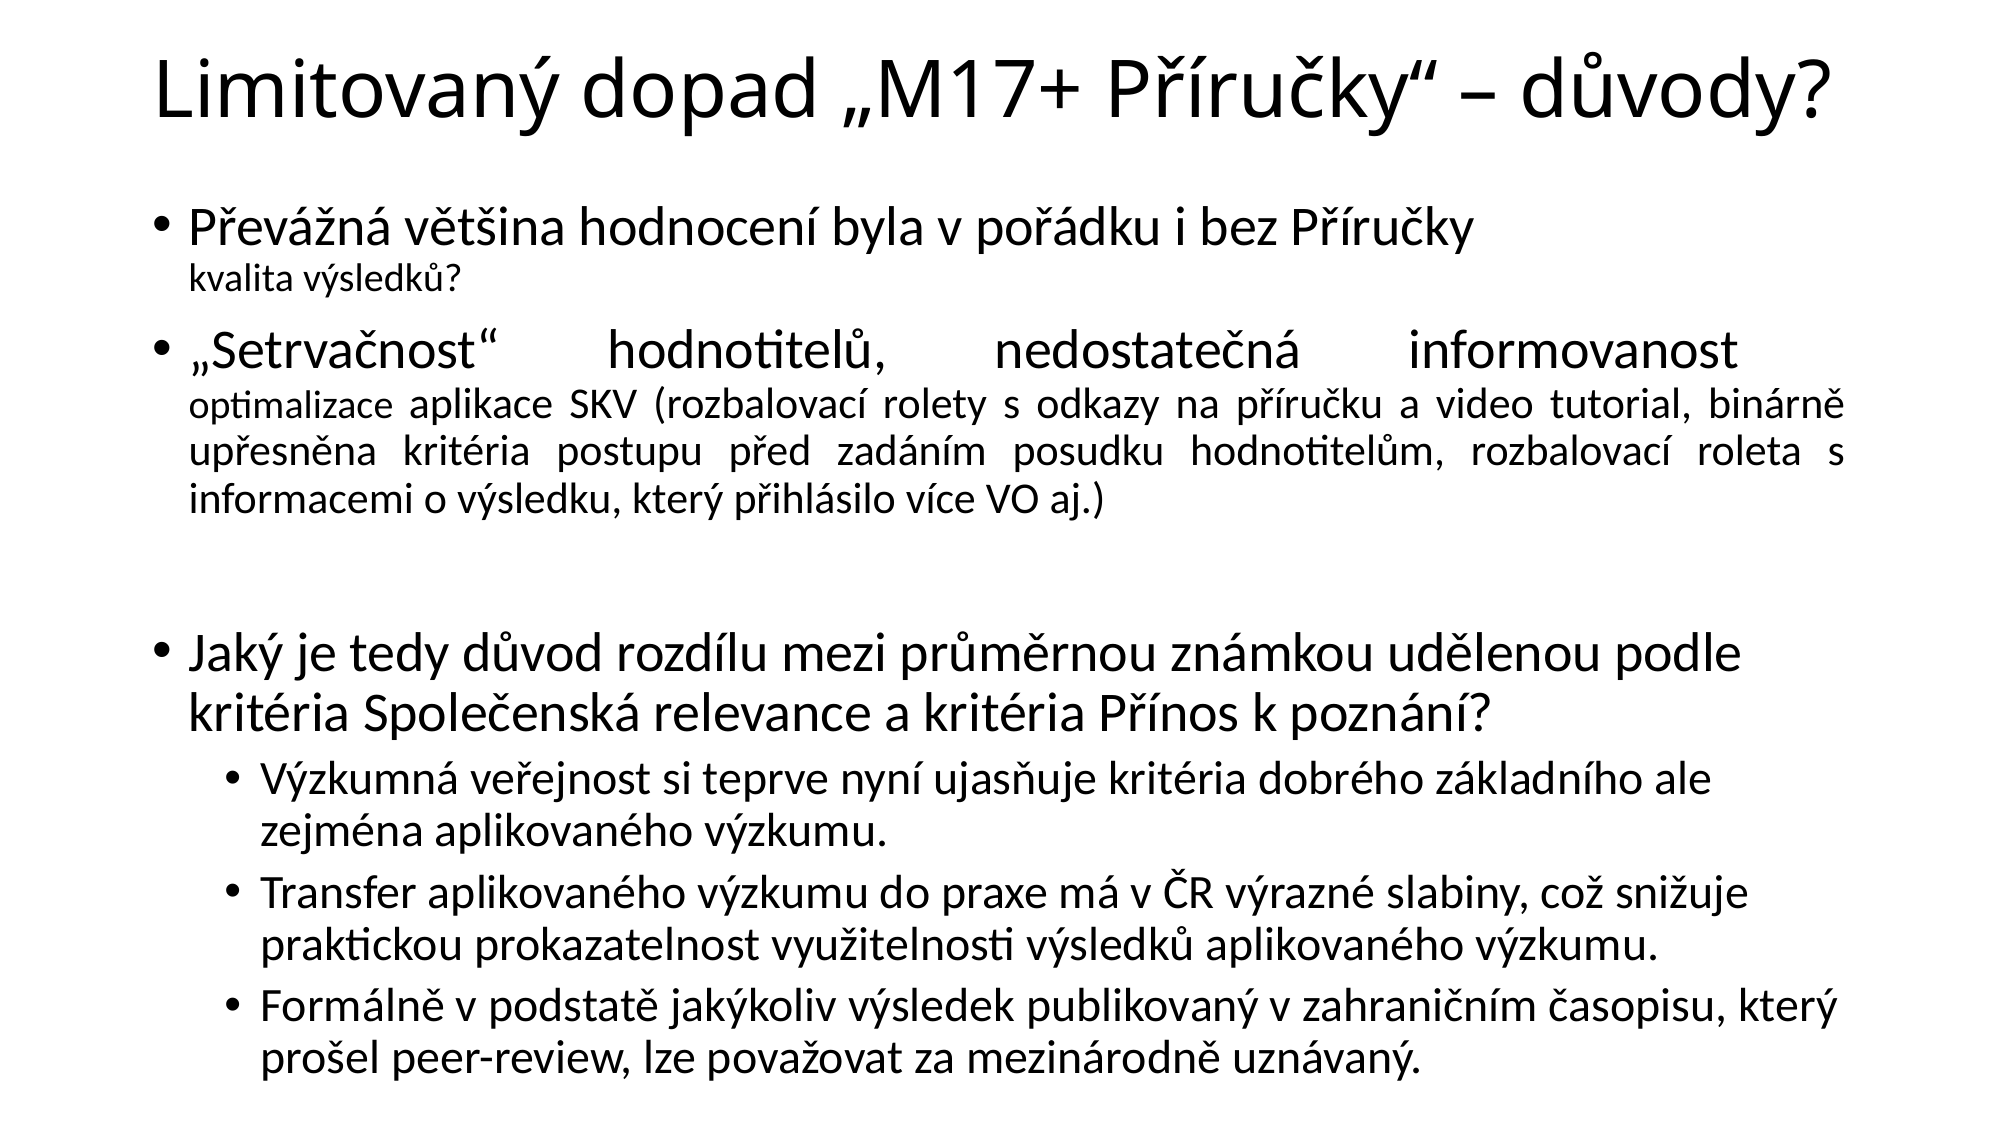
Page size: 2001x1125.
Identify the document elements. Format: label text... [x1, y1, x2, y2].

title Limitovaný dopad „M17+ Příručky“ – důvody? [137, 29, 1863, 154]
list Převážná většina hodnocení byla v pořádku i bez Příručky kvalita výsledků? „Setrvačnost“ hodnotitelů, nedostatečná informovanost optimalizace aplikace SKV (rozbalovací rolety s odkazy na příručku a video tutorial, binárně upřesněna kritéria postupu před zadáním posudku hodnotitelům, rozbalovací roleta s informacemi o výsledku, který přihlásilo více VO aj.) Jaký je tedy důvod rozdílu mezi průměrnou známkou udělenou podle kritéria Společenská relevance a kritéria Přínos k poznání? Výzkumná veřejnost si teprve nyní ujasňuje kritéria dobrého základního ale zejména aplikovaného výzkumu. Transfer aplikovaného výzkumu do praxe má v ČR výrazné slabiny, což snižuje praktickou prokazatelnost využitelnosti výsledků aplikovaného výzkumu. Formálně v podstatě jakýkoliv výsledek publikovaný v zahraničním časopisu, který prošel peer-review, lze považovat za mezinárodně uznávaný. [137, 189, 1863, 1096]
